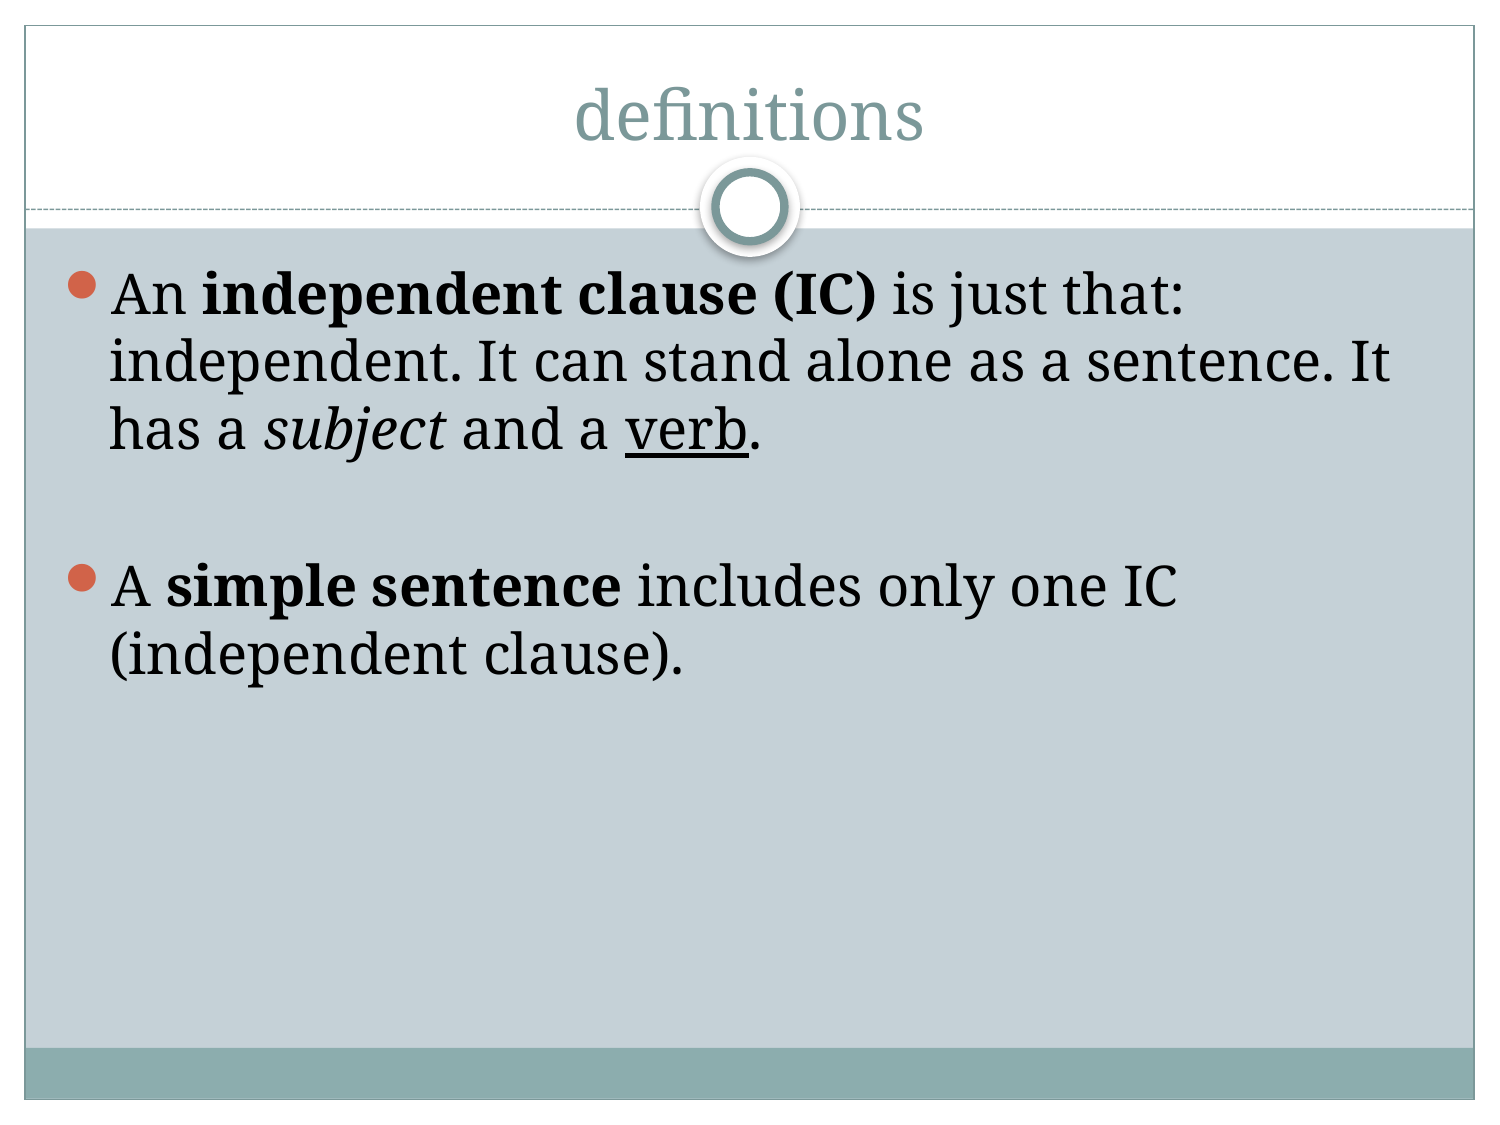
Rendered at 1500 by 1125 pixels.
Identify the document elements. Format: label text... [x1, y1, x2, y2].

list An independent clause (IC) is just that: independent. It can stand alone as a sentence. It has a subject and a verb. A simple sentence includes only one IC (independent clause). [49, 250, 1445, 1001]
title definitions [49, 37, 1450, 162]
